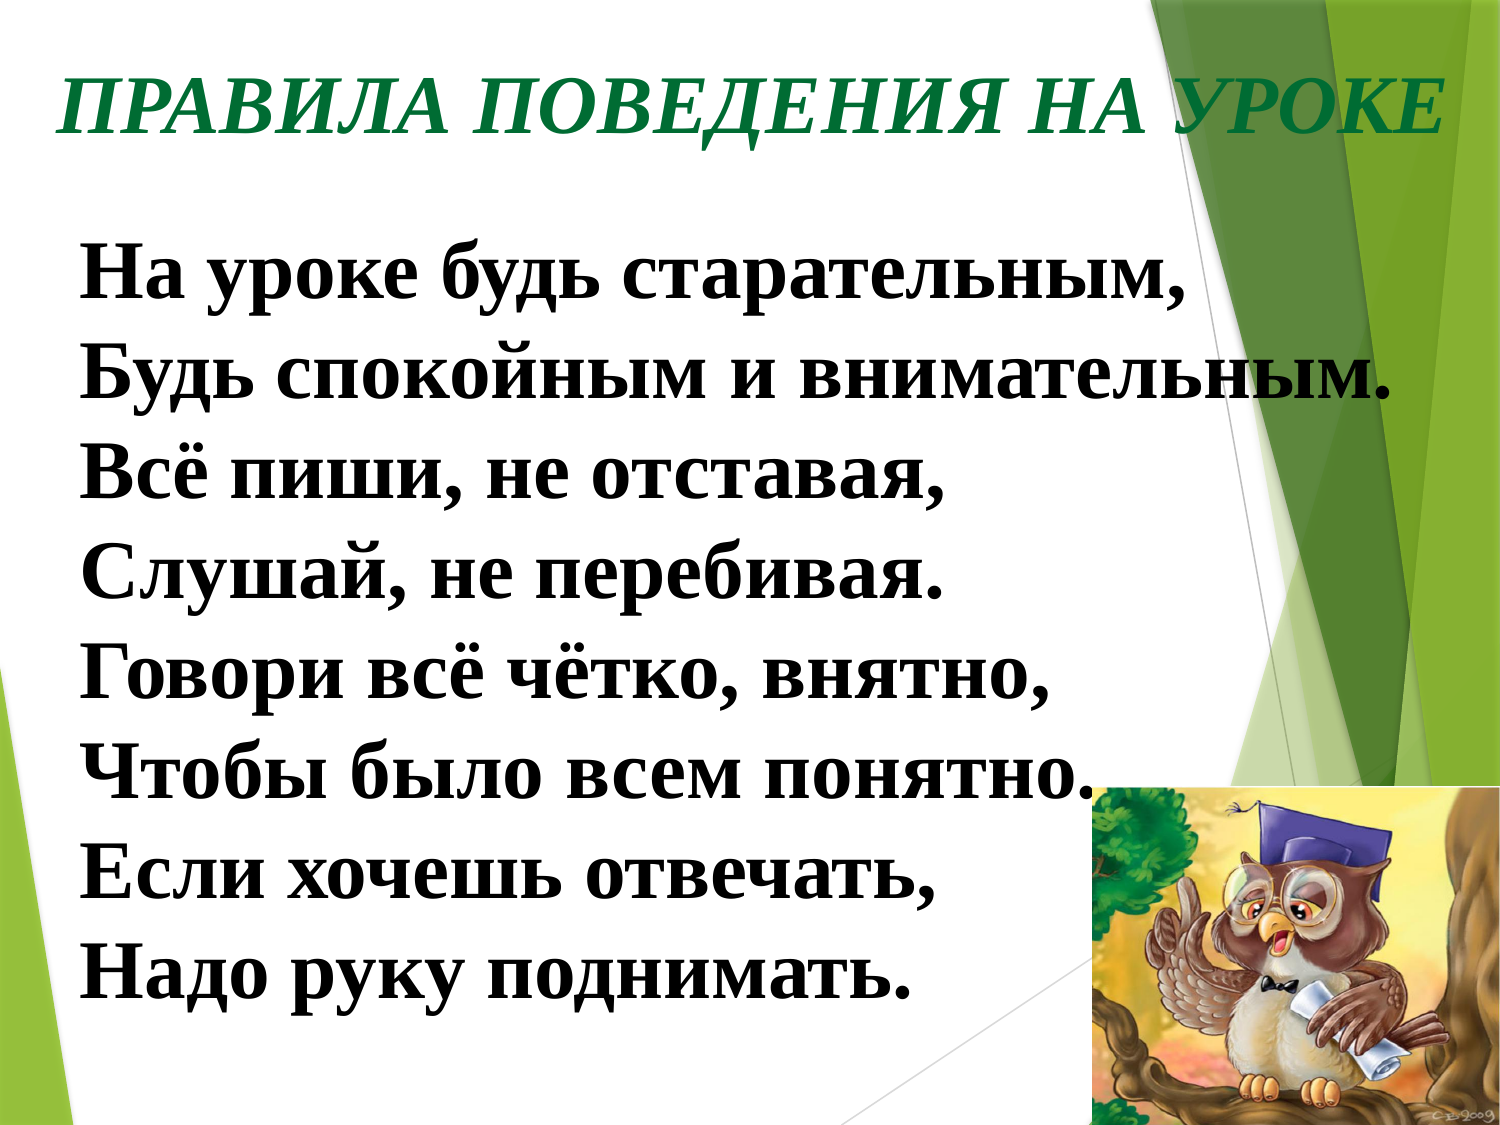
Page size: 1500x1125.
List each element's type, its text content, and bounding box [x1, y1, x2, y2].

picture [1092, 786, 1500, 1125]
text_box На уроке будь старательным, Будь спокойным и внимательным. Всё пиши, не отставая, Слушай, не перебивая. Говори всё чётко, внятно, Чтобы было всем понятно. Если хочешь отвечать, Надо руку поднимать. [64, 207, 1412, 1023]
text_box ПРАВИЛА ПОВЕДЕНИЯ НА УРОКЕ [41, 42, 1465, 158]
